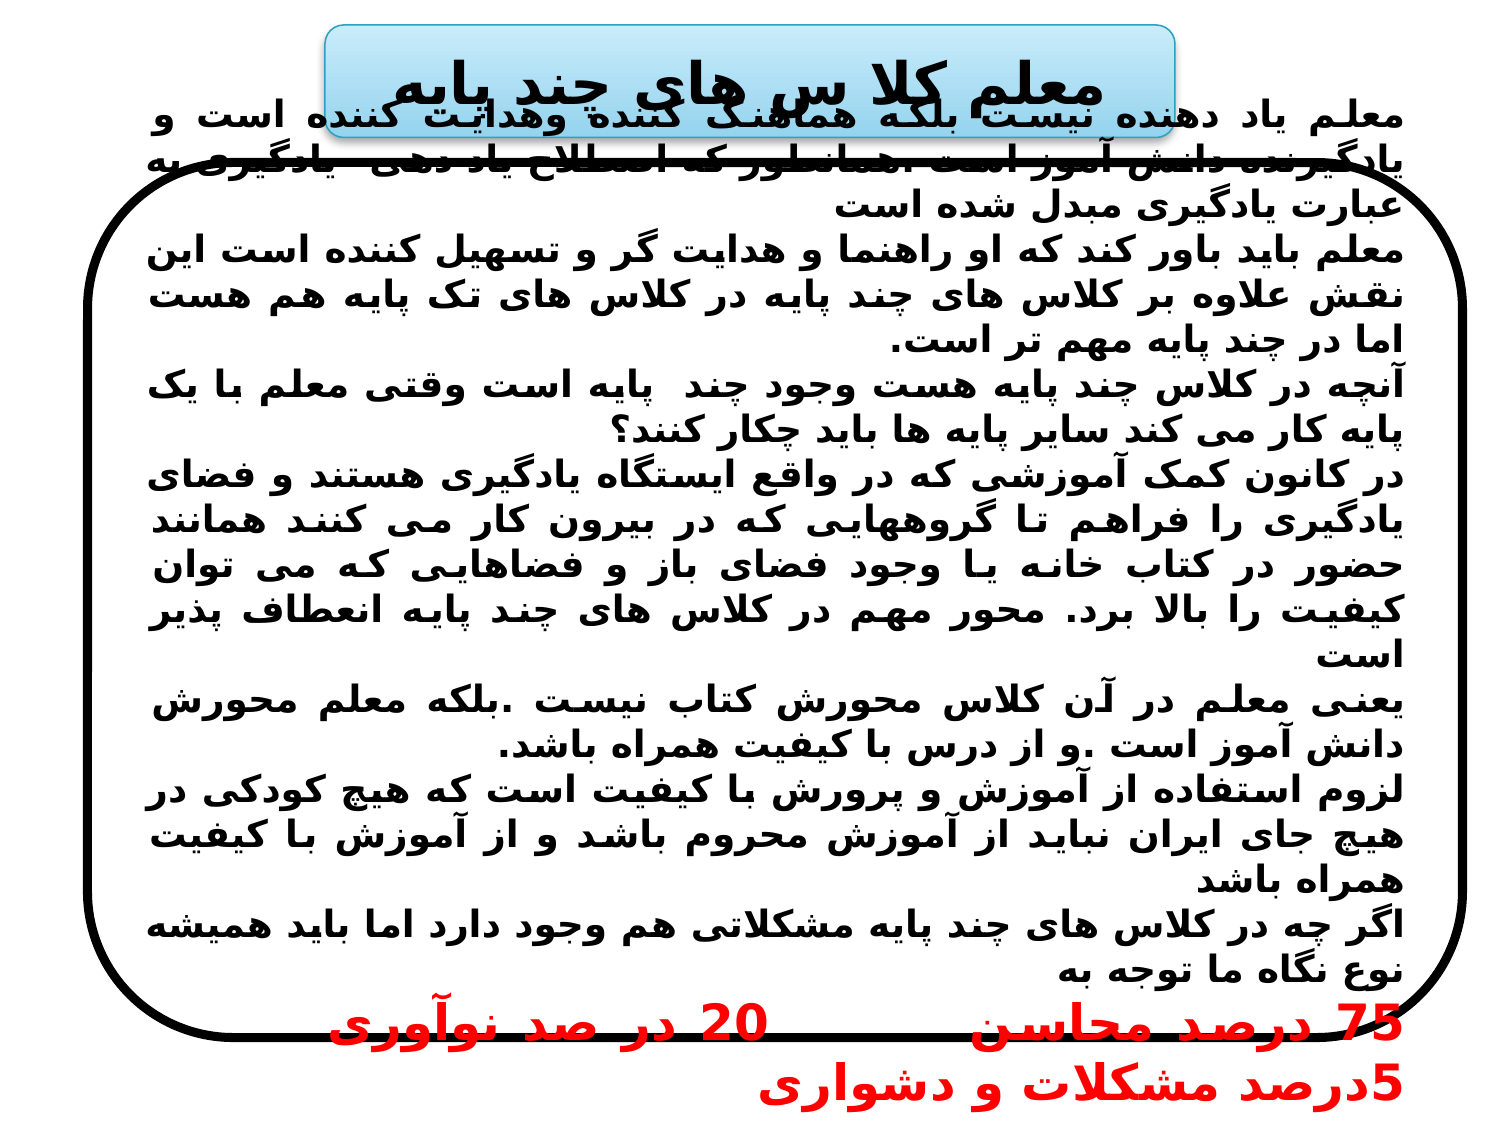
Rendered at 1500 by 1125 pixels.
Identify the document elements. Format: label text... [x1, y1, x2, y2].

text_box معلم یاد دهنده نیست بلکه هماهنگ کننده وهدایت کننده است و یادگیرنده دانش آموز است .همانطور که اصطلاح یاد دهی –یادگیری به عبارت یادگیری مبدل شده است معلم باید باور کند که او راهنما و هدایت گر و تسهیل کننده است این نقش علاوه بر کلاس های چند پایه در کلاس های تک پایه هم هست اما در چند پایه مهم تر است. آنچه در کلاس چند پایه هست وجود چند پایه است وقتی معلم با یک پایه کار می کند سایر پایه ها باید چکار کنند؟ در کانون کمک آموزشی که در واقع ایستگاه یادگیری هستند و فضای یادگیری را فراهم تا گروههایی که در بیرون کار می کنند همانند حضور در کتاب خانه یا وجود فضای باز و فضاهایی که می توان کیفیت را بالا برد. محور مهم در کلاس های چند پایه انعطاف پذیر است یعنی معلم در آن کلاس محورش کتاب نیست .بلکه معلم محورش دانش آموز است .و از درس با کیفیت همراه باشد. لزوم استفاده از آموزش و پرورش با کیفیت است که هیچ کودکی در هیچ جای ایران نباید از آموزش محروم باشد و از آموزش با کیفیت همراه باشد اگر چه در کلاس های چند پایه مشکلاتی هم وجود دارد اما باید همیشه نوع نگاه ما توجه به 75 درصد محاسن 20 در صد نوآوری 5درصد مشکلات و دشواری [82, 157, 1468, 1043]
text_box معلم کلا س های چند پایه [324, 24, 1176, 139]
